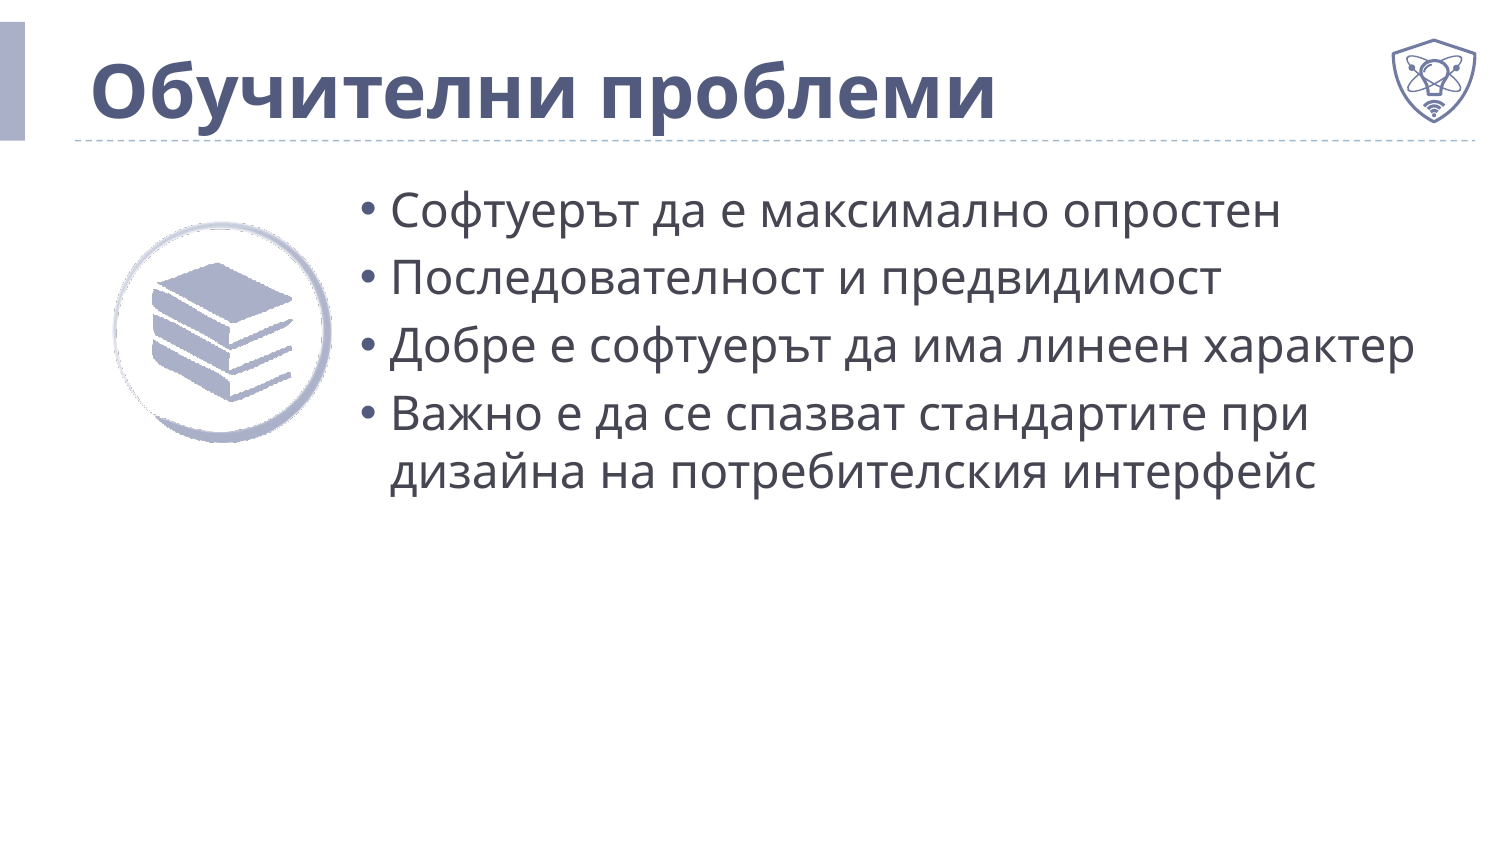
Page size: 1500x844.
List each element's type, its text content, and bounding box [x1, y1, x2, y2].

list Софтуерът да е максимално опростен Последователност и предвидимост Добре е софтуерът да има линеен характер Важно е да се спазват стандартите при дизайна на потребителския интерфейс [300, 171, 1475, 835]
title Обучителни проблеми [75, 18, 1475, 141]
picture [112, 221, 332, 443]
